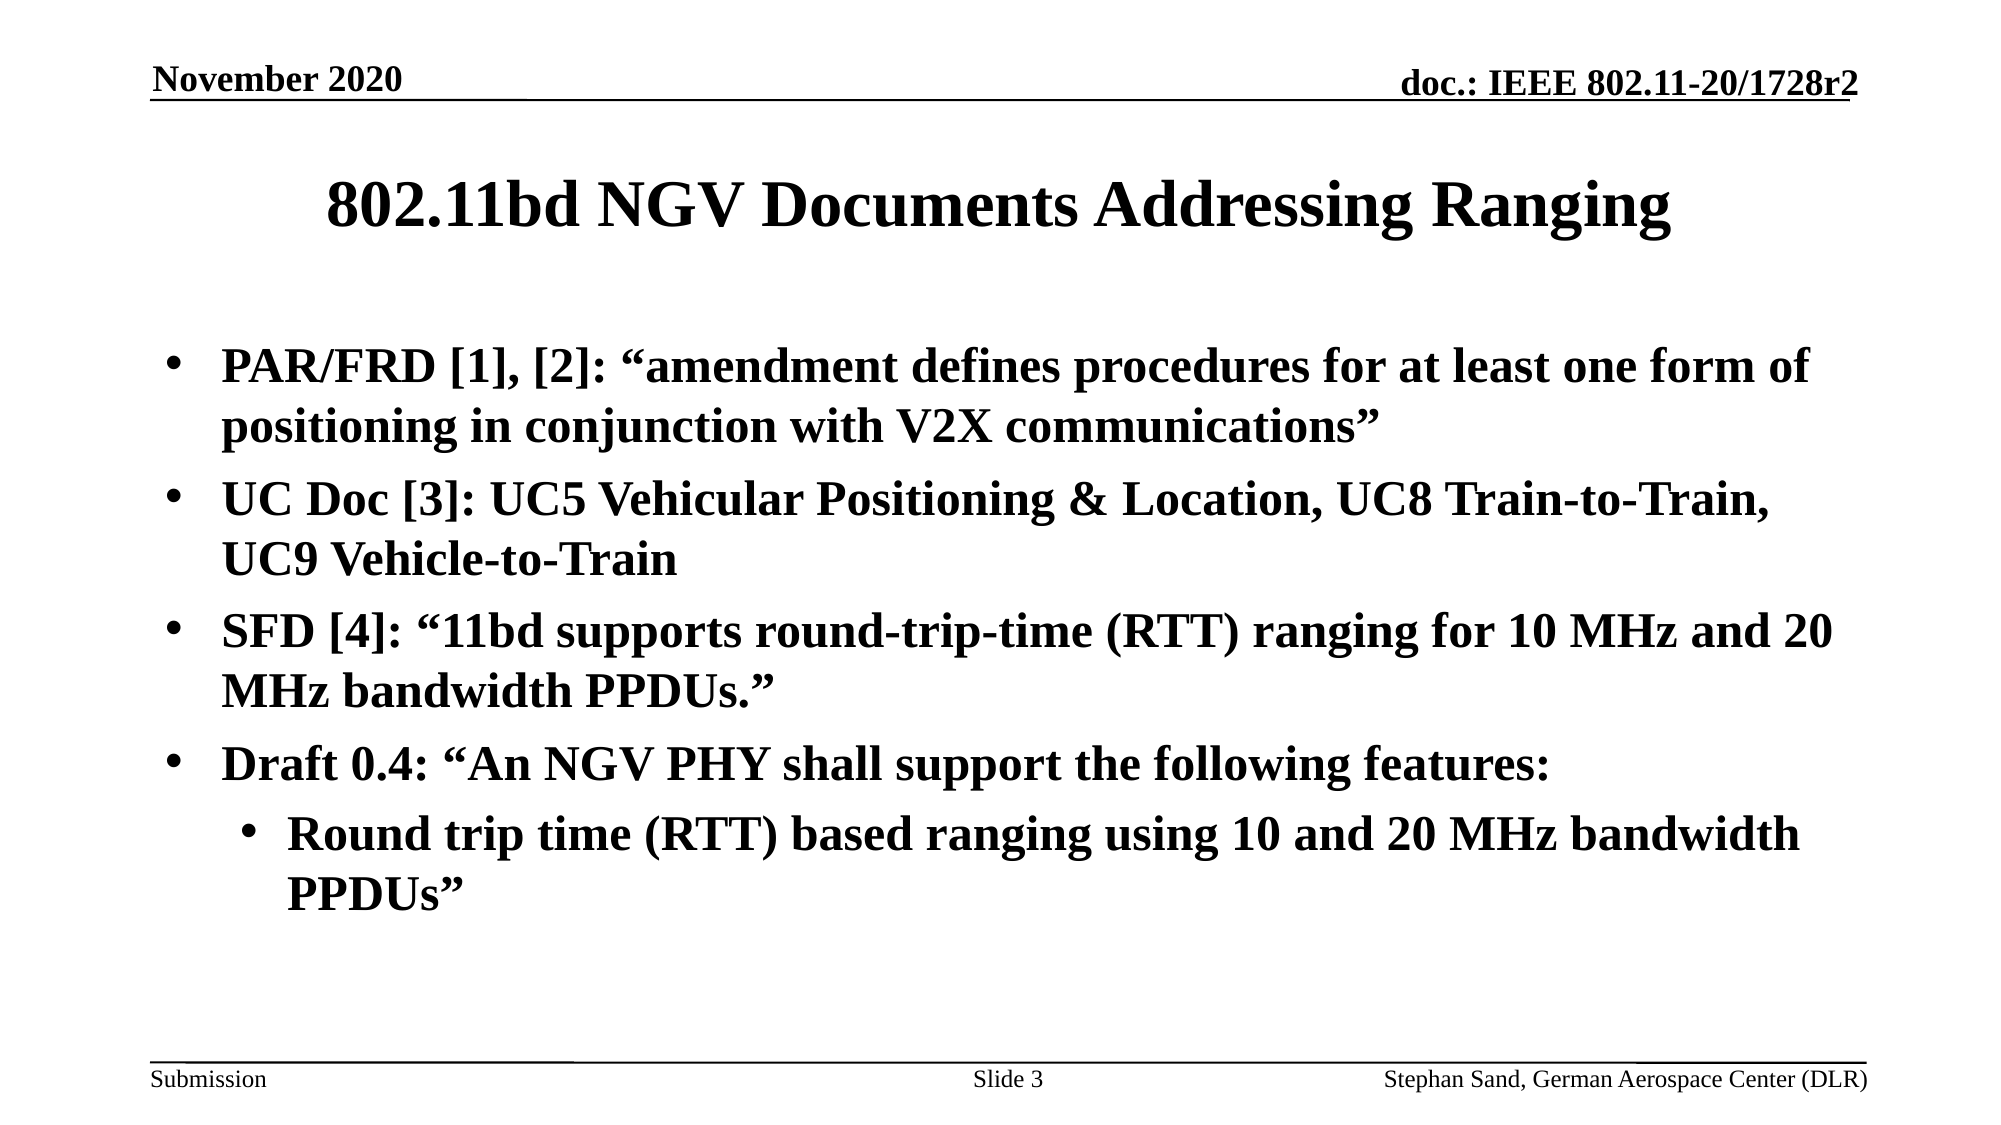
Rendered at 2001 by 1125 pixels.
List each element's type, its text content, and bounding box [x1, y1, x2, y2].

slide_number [152, 54, 563, 100]
slide_number Slide 3 [950, 1061, 1067, 1123]
list PAR/FRD [1], [2]: “amendment defines procedures for at least one form of positioning in conjunction with V2X communications” UC Doc [3]: UC5 Vehicular Positioning & Location, UC8 Train-to-Train, UC9 Vehicle-to-Train SFD [4]: “11bd supports round-trip-time (RTT) ranging for 10 MHz and 20 MHz bandwidth PPDUs.” Draft 0.4: “An NGV PHY shall support the following features: Round trip time (RTT) based ranging using 10 and 20 MHz bandwidth PPDUs” [149, 324, 1850, 1000]
footer Stephan Sand, German Aerospace Center (DLR) [1171, 1061, 1869, 1093]
title 802.11bd NGV Documents Addressing Ranging [149, 112, 1850, 288]
